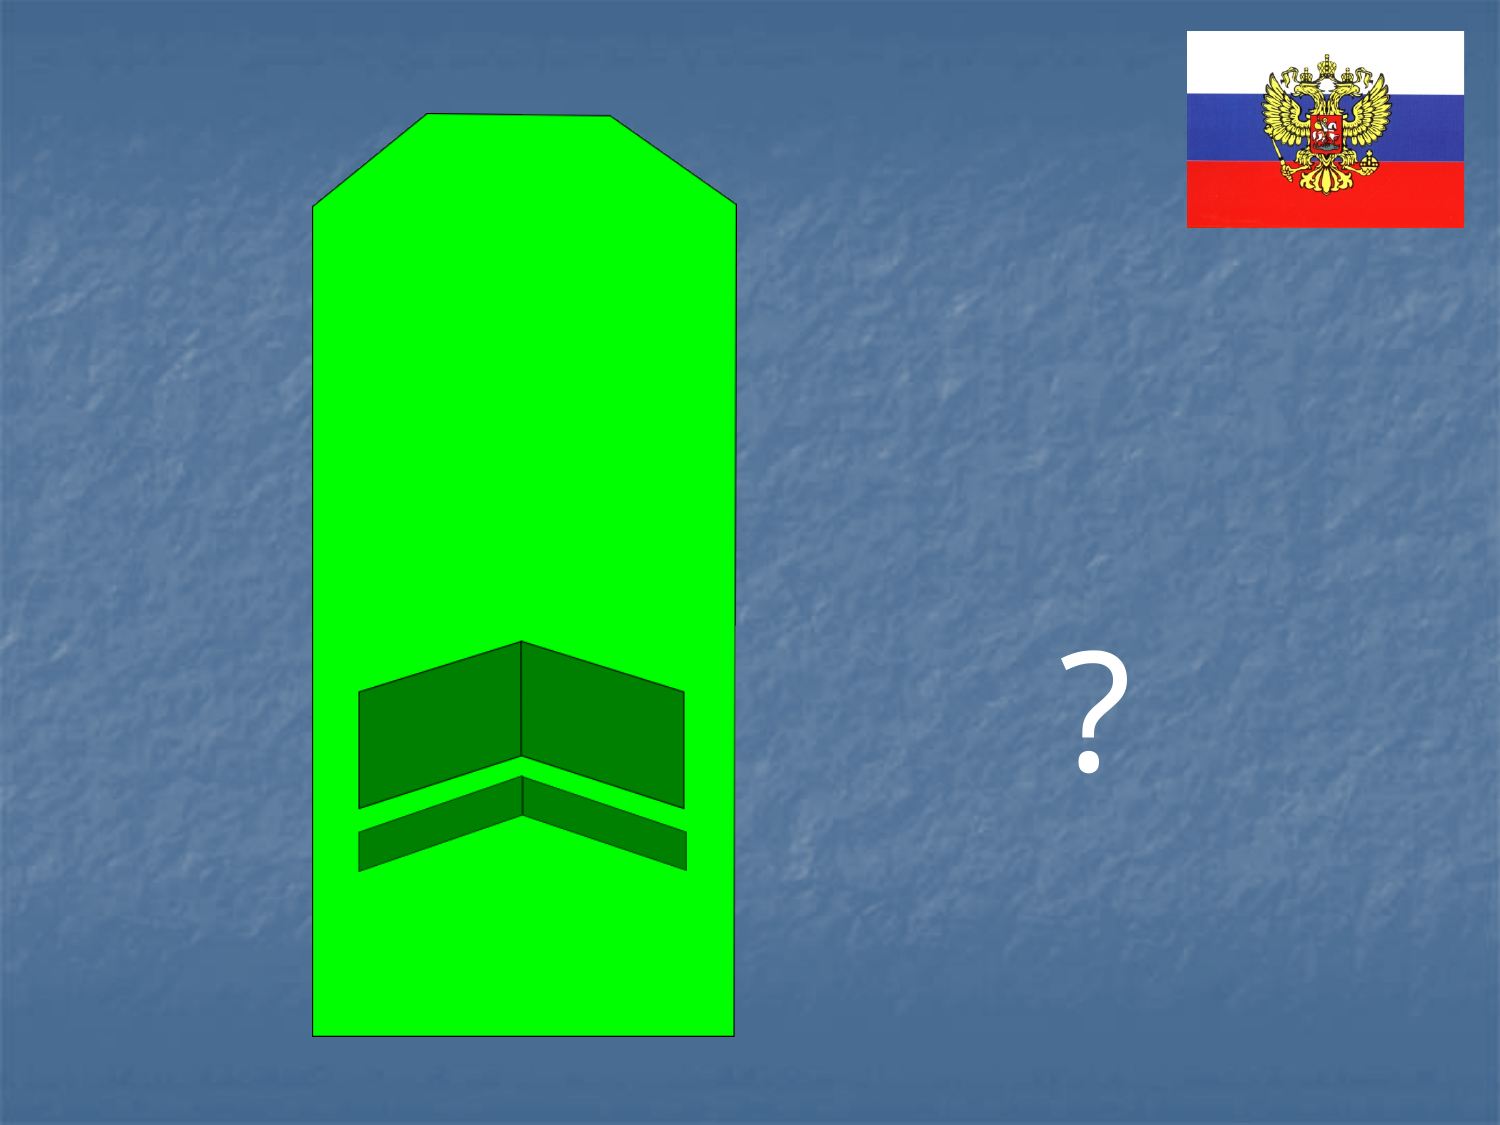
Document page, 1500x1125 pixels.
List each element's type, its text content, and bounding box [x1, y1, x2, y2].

text_box ? [1045, 597, 1164, 813]
picture [312, 113, 737, 1037]
picture [1186, 30, 1465, 228]
